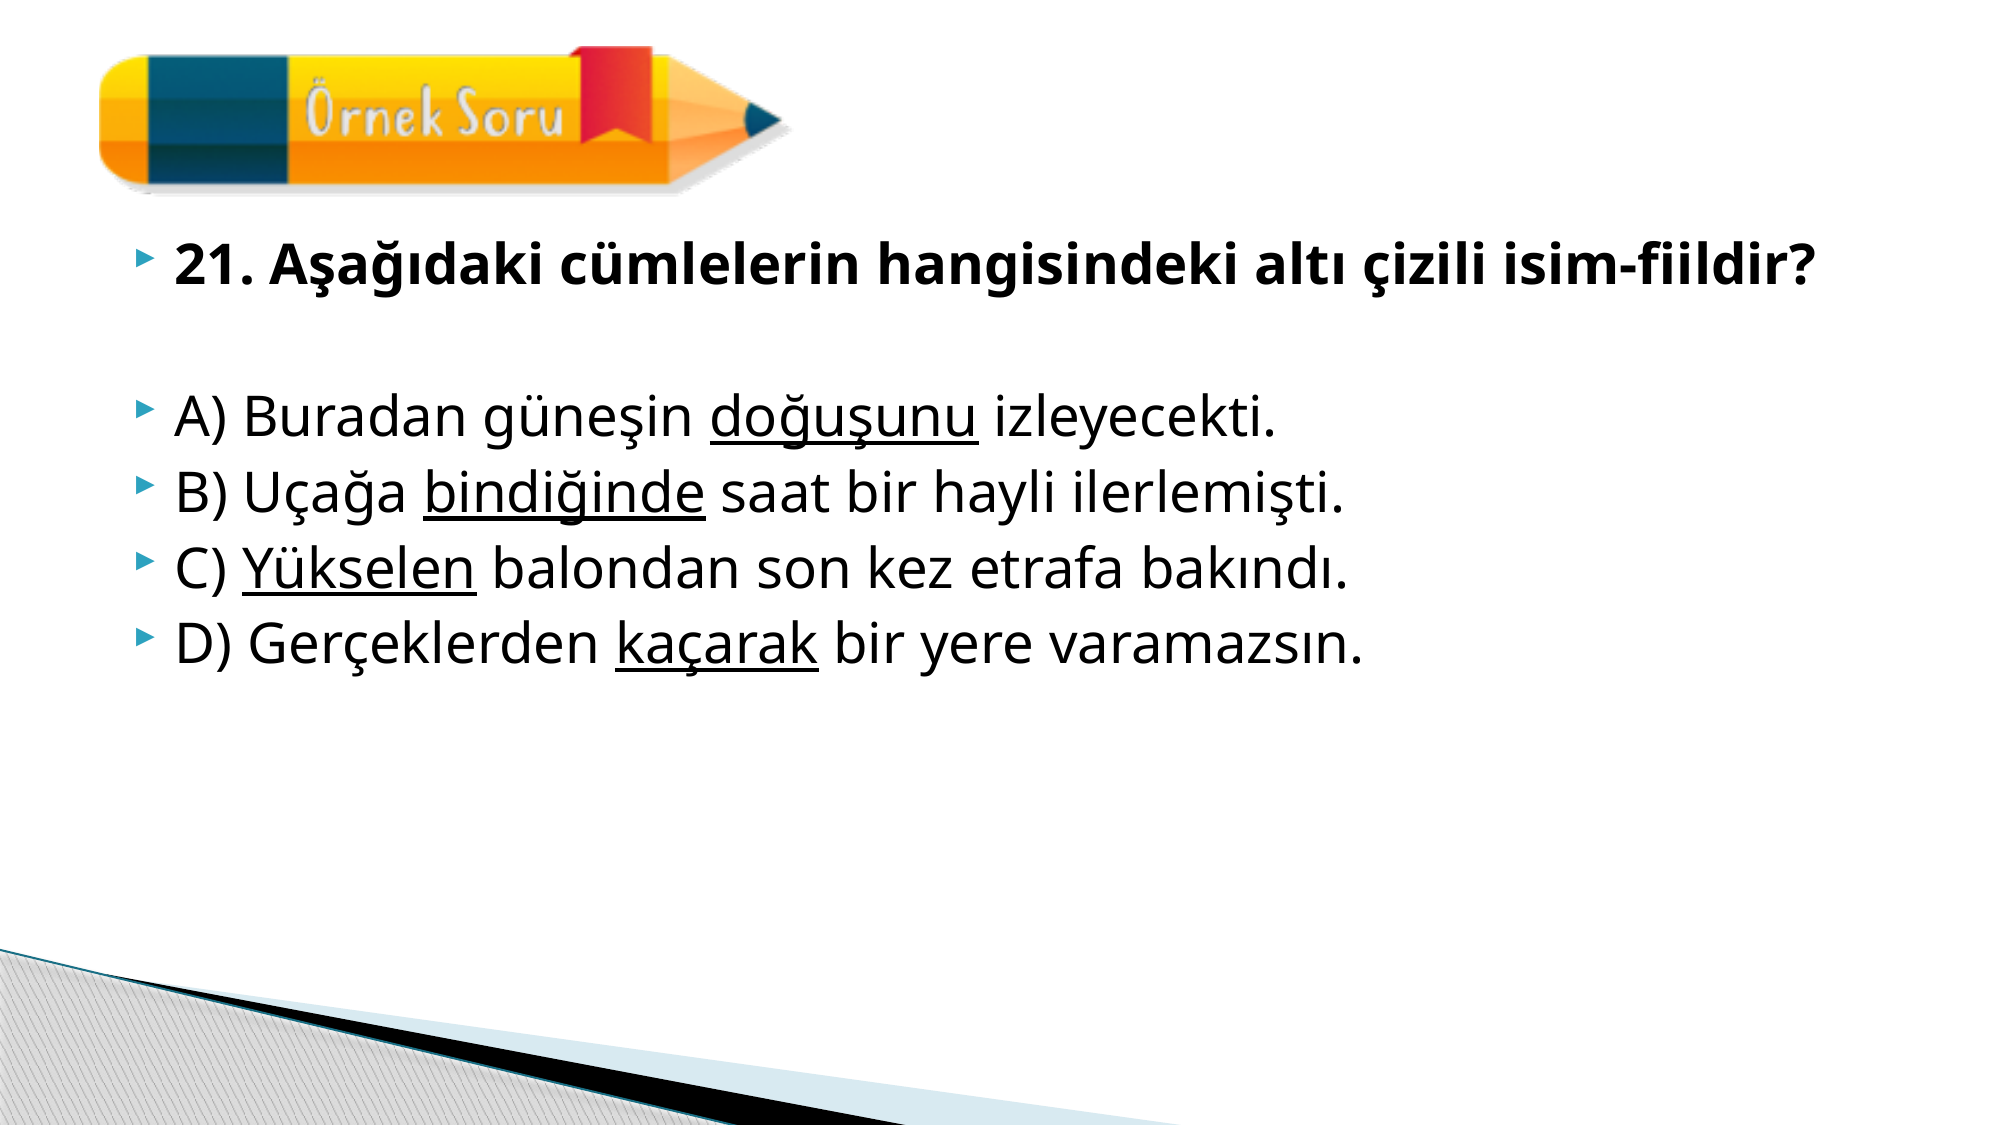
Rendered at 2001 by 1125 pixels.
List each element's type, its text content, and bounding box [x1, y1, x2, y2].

list 21. Aşağıdaki cümlelerin hangisindeki altı çizili isim-fiildir? A) Buradan güneşin doğuşunu izleyecekti. B) Uçağa bindiğinde saat bir hayli ilerlemişti. C) Yükselen balondan son kez etrafa bakındı. D) Gerçeklerden kaçarak bir yere varamazsın. [99, 221, 1900, 986]
picture [99, 46, 794, 199]
